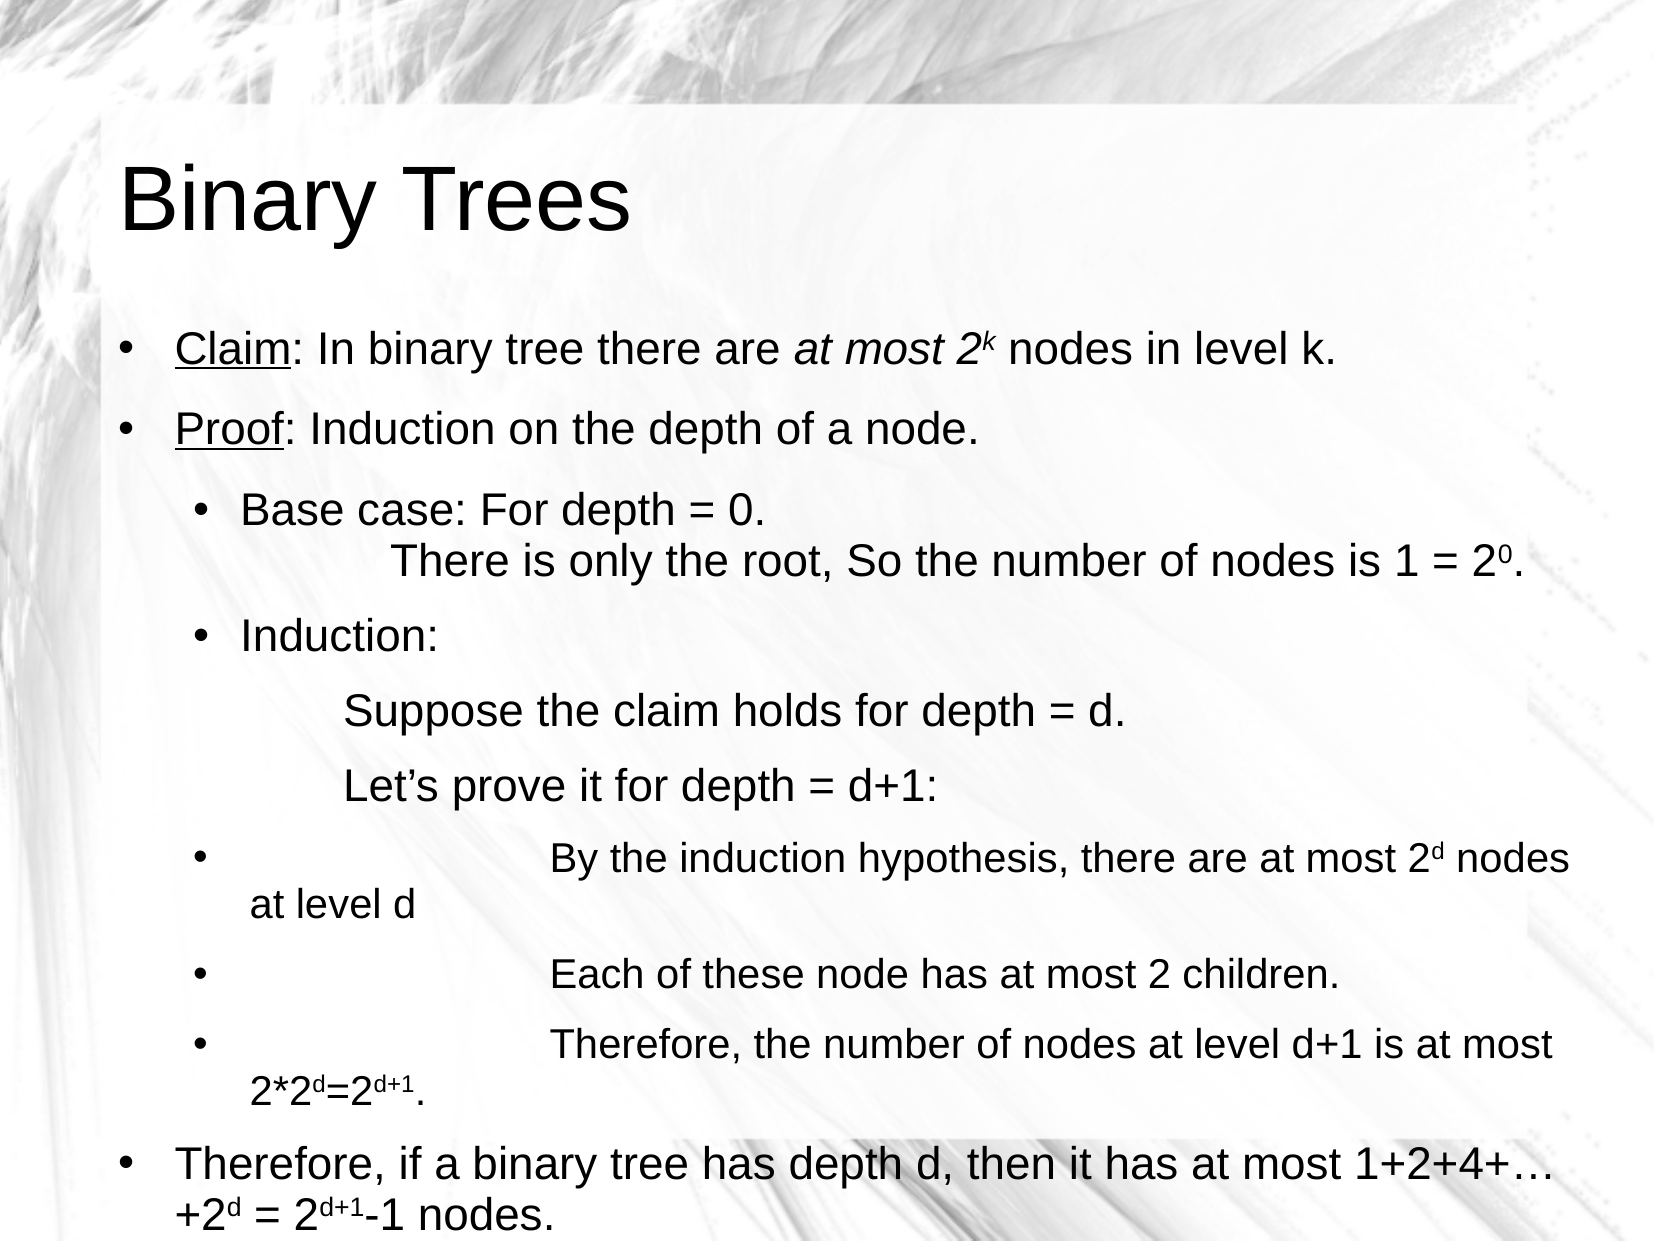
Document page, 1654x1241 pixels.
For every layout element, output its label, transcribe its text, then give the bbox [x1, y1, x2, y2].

picture [0, 0, 1654, 1241]
list Claim: In binary tree there are at most 2k nodes in level k. Proof: Induction on the depth of a node. Base case: For depth = 0. There is only the root, So the number of nodes is 1 = 20. Induction: Suppose the claim holds for depth = d. Let’s prove it for depth = d+1: By the induction hypothesis, there are at most 2d nodes at level d Each of these node has at most 2 children. Therefore, the number of nodes at level d+1 is at most 2*2d=2d+1. Therefore, if a binary tree has depth d, then it has at most 1+2+4+…+2d = 2d+1-1 nodes. [118, 319, 1571, 1109]
title Binary Trees [118, 93, 1506, 299]
